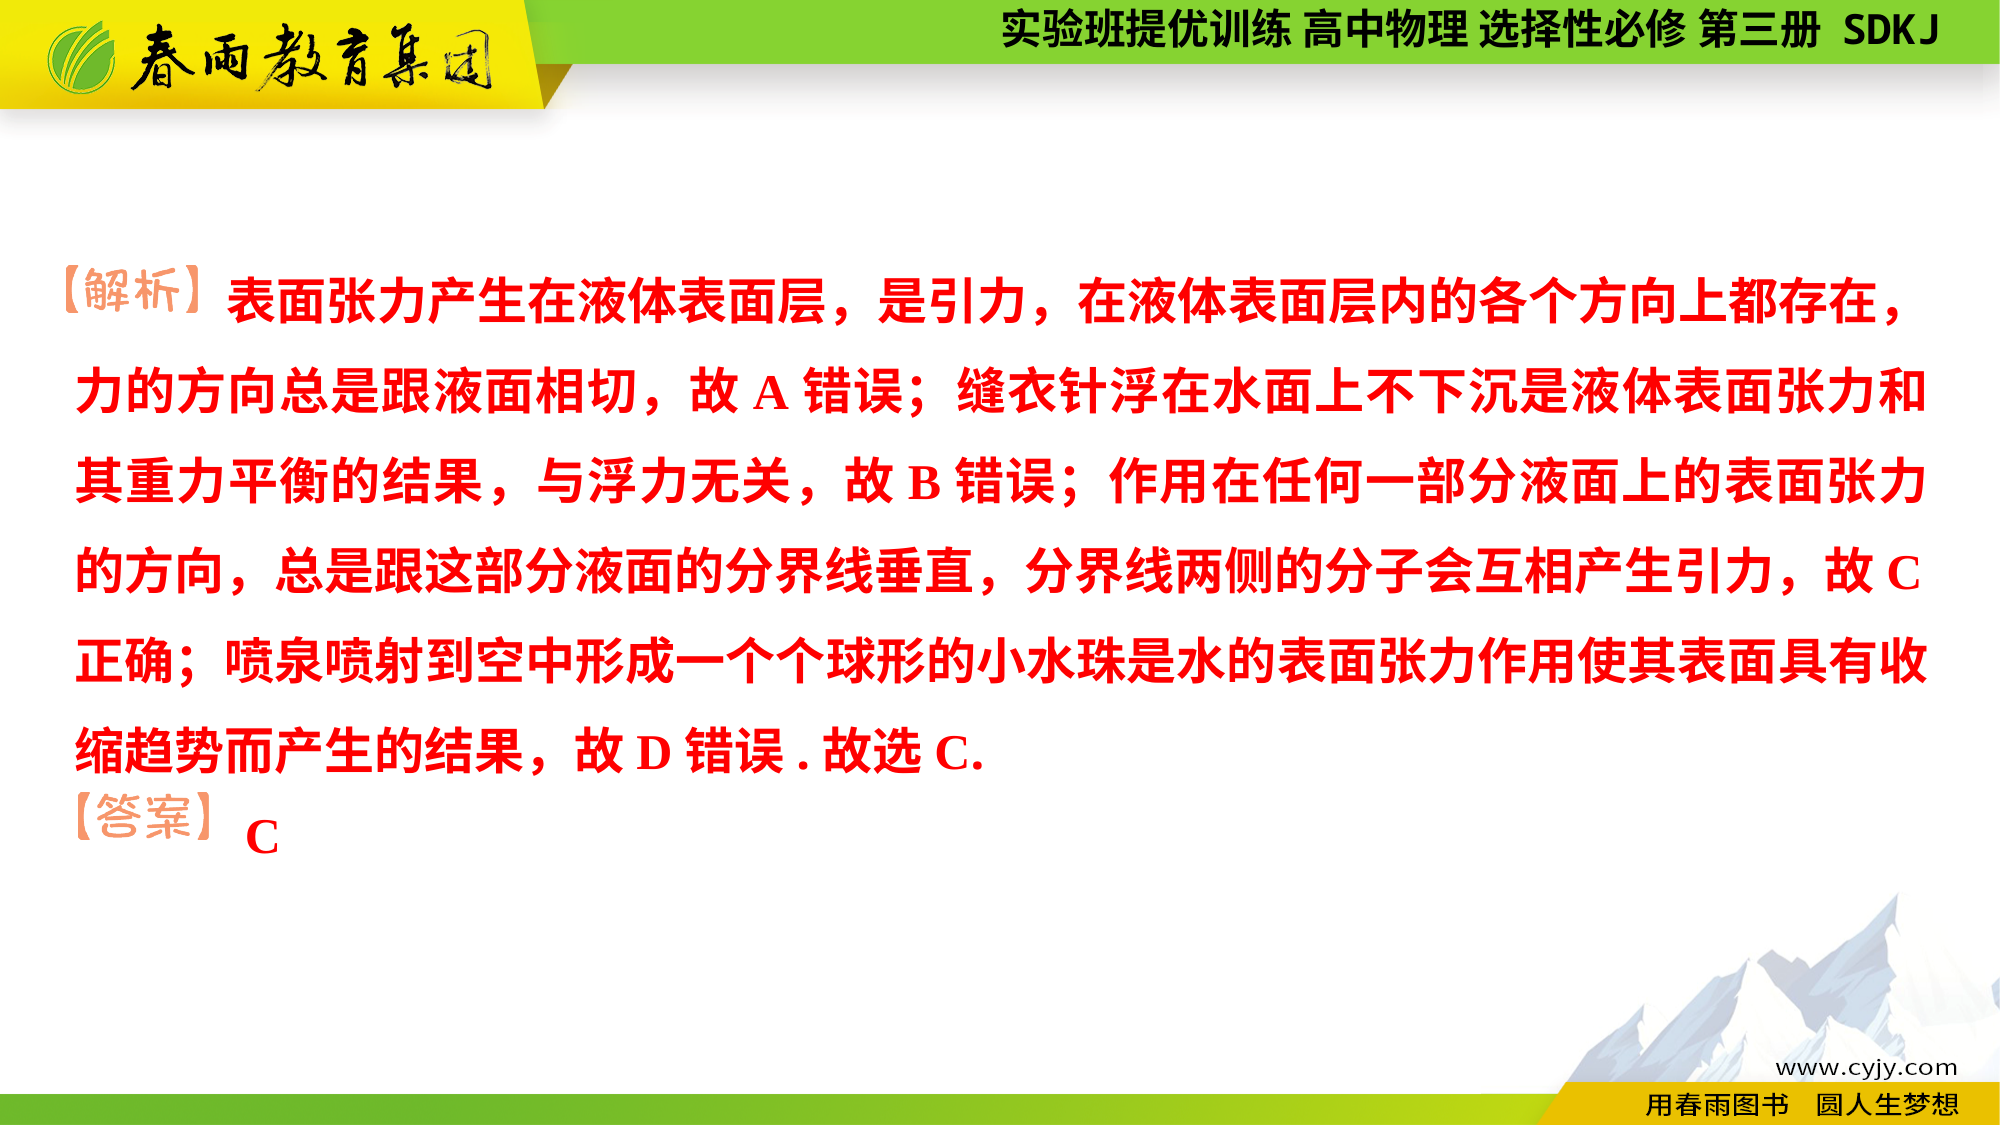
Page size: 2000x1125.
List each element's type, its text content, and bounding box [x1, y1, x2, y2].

picture [0, 0, 2000, 1125]
list 表面张力产生在液体表面层，是引力，在液体表面层内的各个方向上都存在，力的方向总是跟液面相切，故A错误；缝衣针浮在水面上不下沉是液体表面张力和其重力平衡的结果，与浮力无关，故B错误；作用在任何一部分液面上的表面张力的方向，总是跟这部分液面的分界线垂直，分界线两侧的分子会互相产生引力，故C正确；喷泉喷射到空中形成一个个球形的小水珠是水的表面张力作用使其表面具有收缩趋势而产生的结果，故D错误.故选C. [59, 231, 1944, 793]
text_box C [54, 766, 1939, 872]
